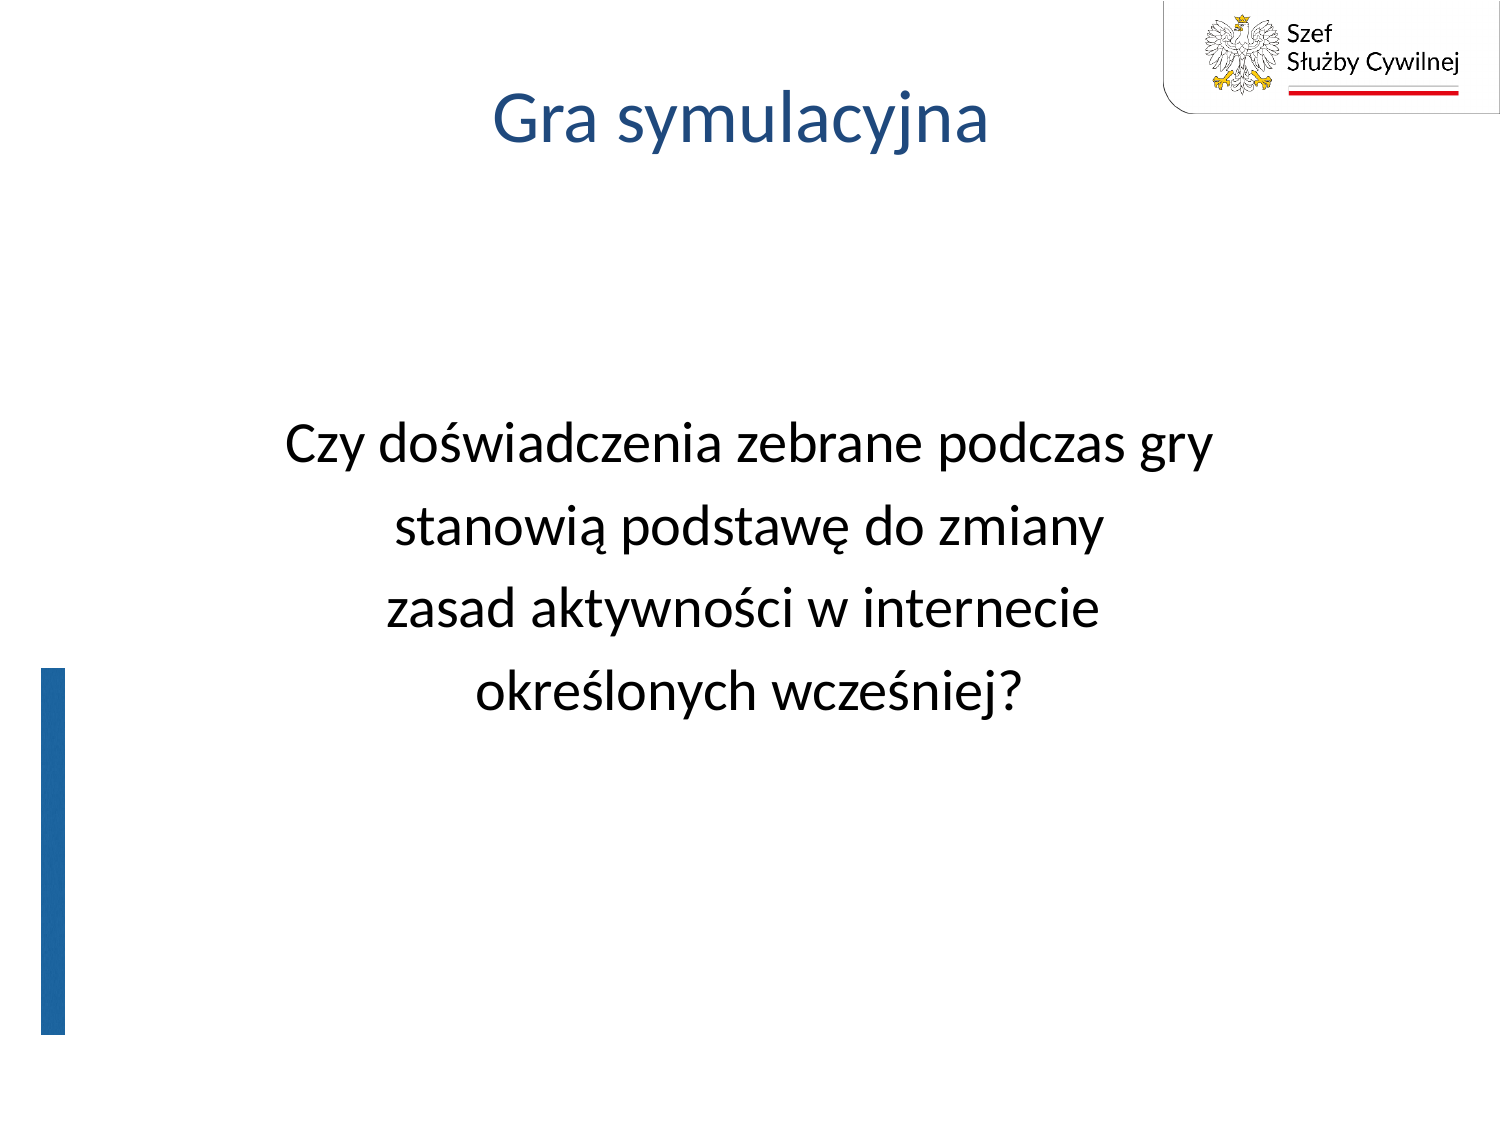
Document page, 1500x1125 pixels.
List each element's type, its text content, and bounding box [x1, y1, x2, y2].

picture [1163, 0, 1500, 114]
title Gra symulacyjna [100, 60, 1400, 185]
picture [41, 668, 65, 1035]
text_box Czy doświadczenia zebrane podczas gry stanowią podstawę do zmiany zasad aktywności w internecie określonych wcześniej? [171, 397, 1329, 730]
